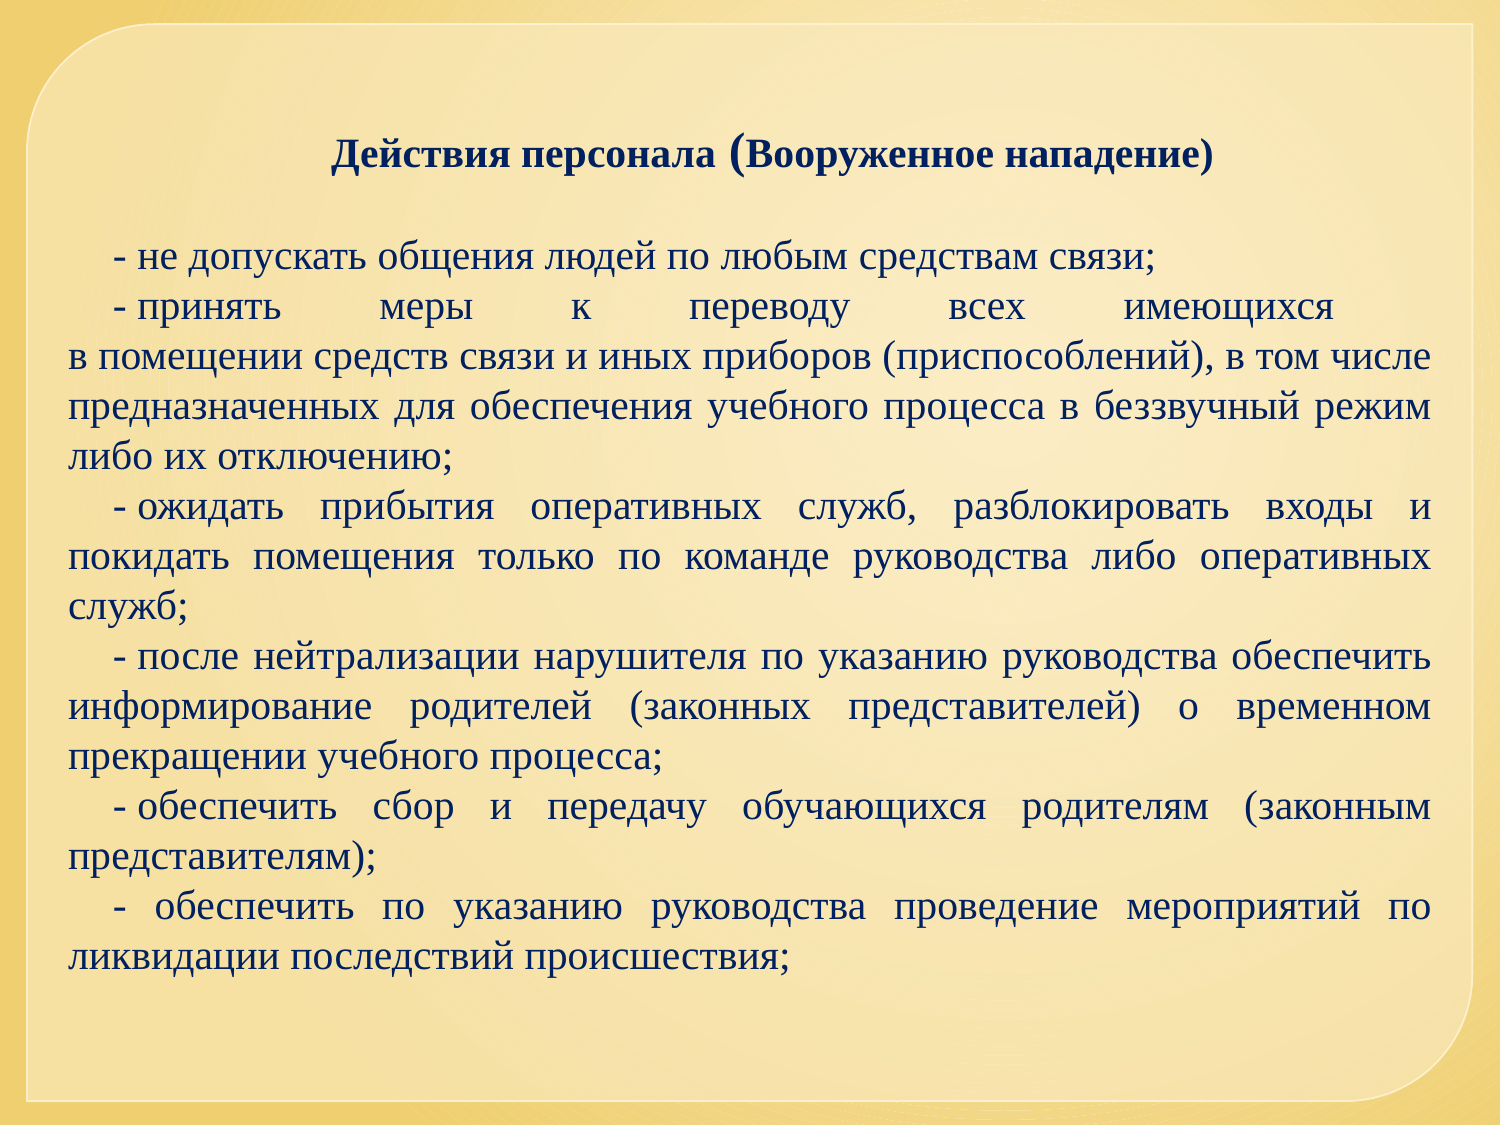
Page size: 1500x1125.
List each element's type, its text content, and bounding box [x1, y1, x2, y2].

text_box Действия персонала (Вооруженное нападение) - не допускать общения людей по любым средствам связи; - принять меры к переводу всех имеющихся в помещении средств связи и иных приборов (приспособлений), в том числе предназначенных для обеспечения учебного процесса в беззвучный режим либо их отключению; - ожидать прибытия оперативных служб, разблокировать входы и покидать помещения только по команде руководства либо оперативных служб; - после нейтрализации нарушителя по указанию руководства обеспечить информирование родителей (законных представителей) о временном прекращении учебного процесса; - обеспечить сбор и передачу обучающихся родителям (законным представителям); - обеспечить по указанию руководства проведение мероприятий по ликвидации последствий происшествия; [53, 110, 1447, 986]
